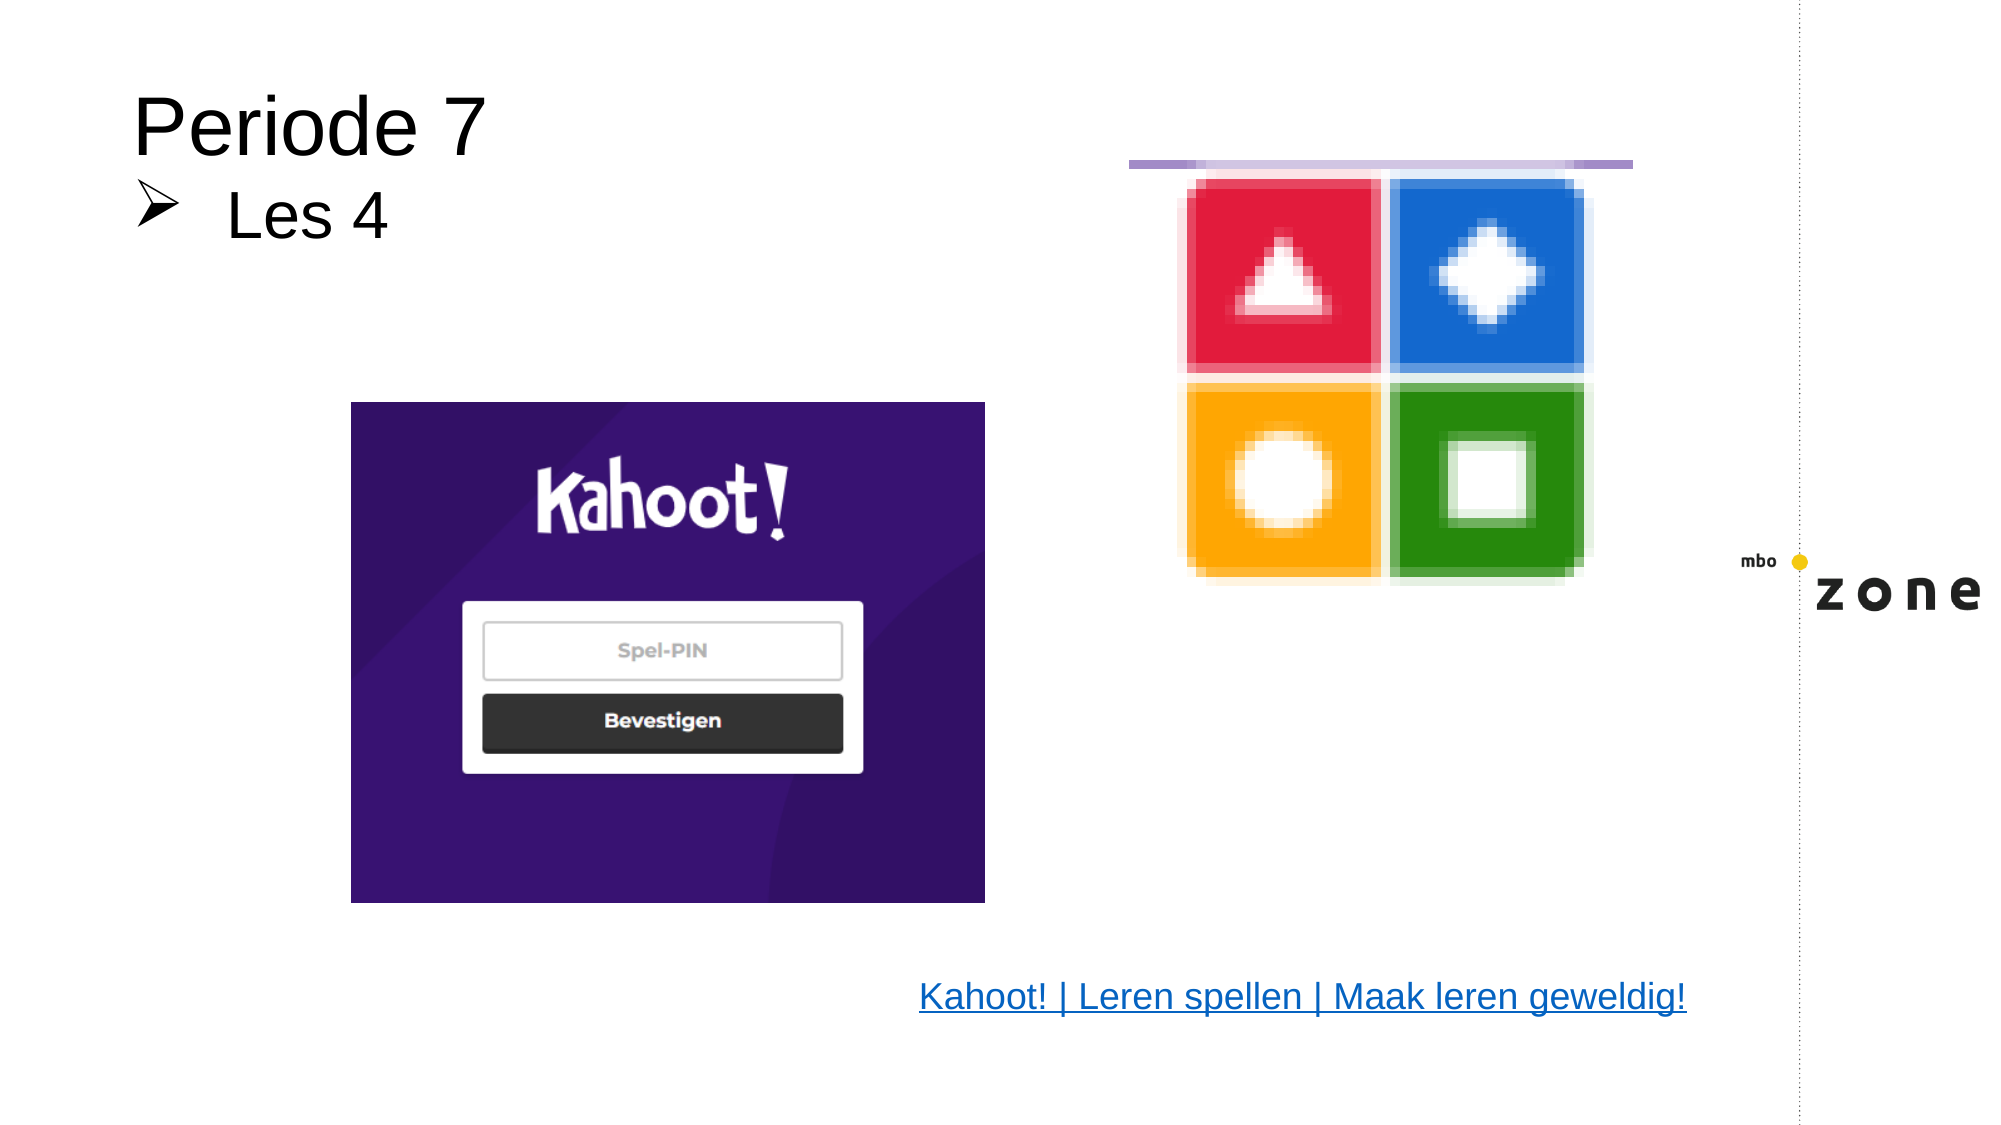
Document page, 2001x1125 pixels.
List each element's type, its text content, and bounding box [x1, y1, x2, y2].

text_box Kahoot! | Leren spellen | Maak leren geweldig! [904, 964, 1904, 1025]
text_box Periode 7 Les 4 [117, 64, 528, 259]
picture [351, 402, 985, 903]
picture [1129, 0, 2001, 1125]
